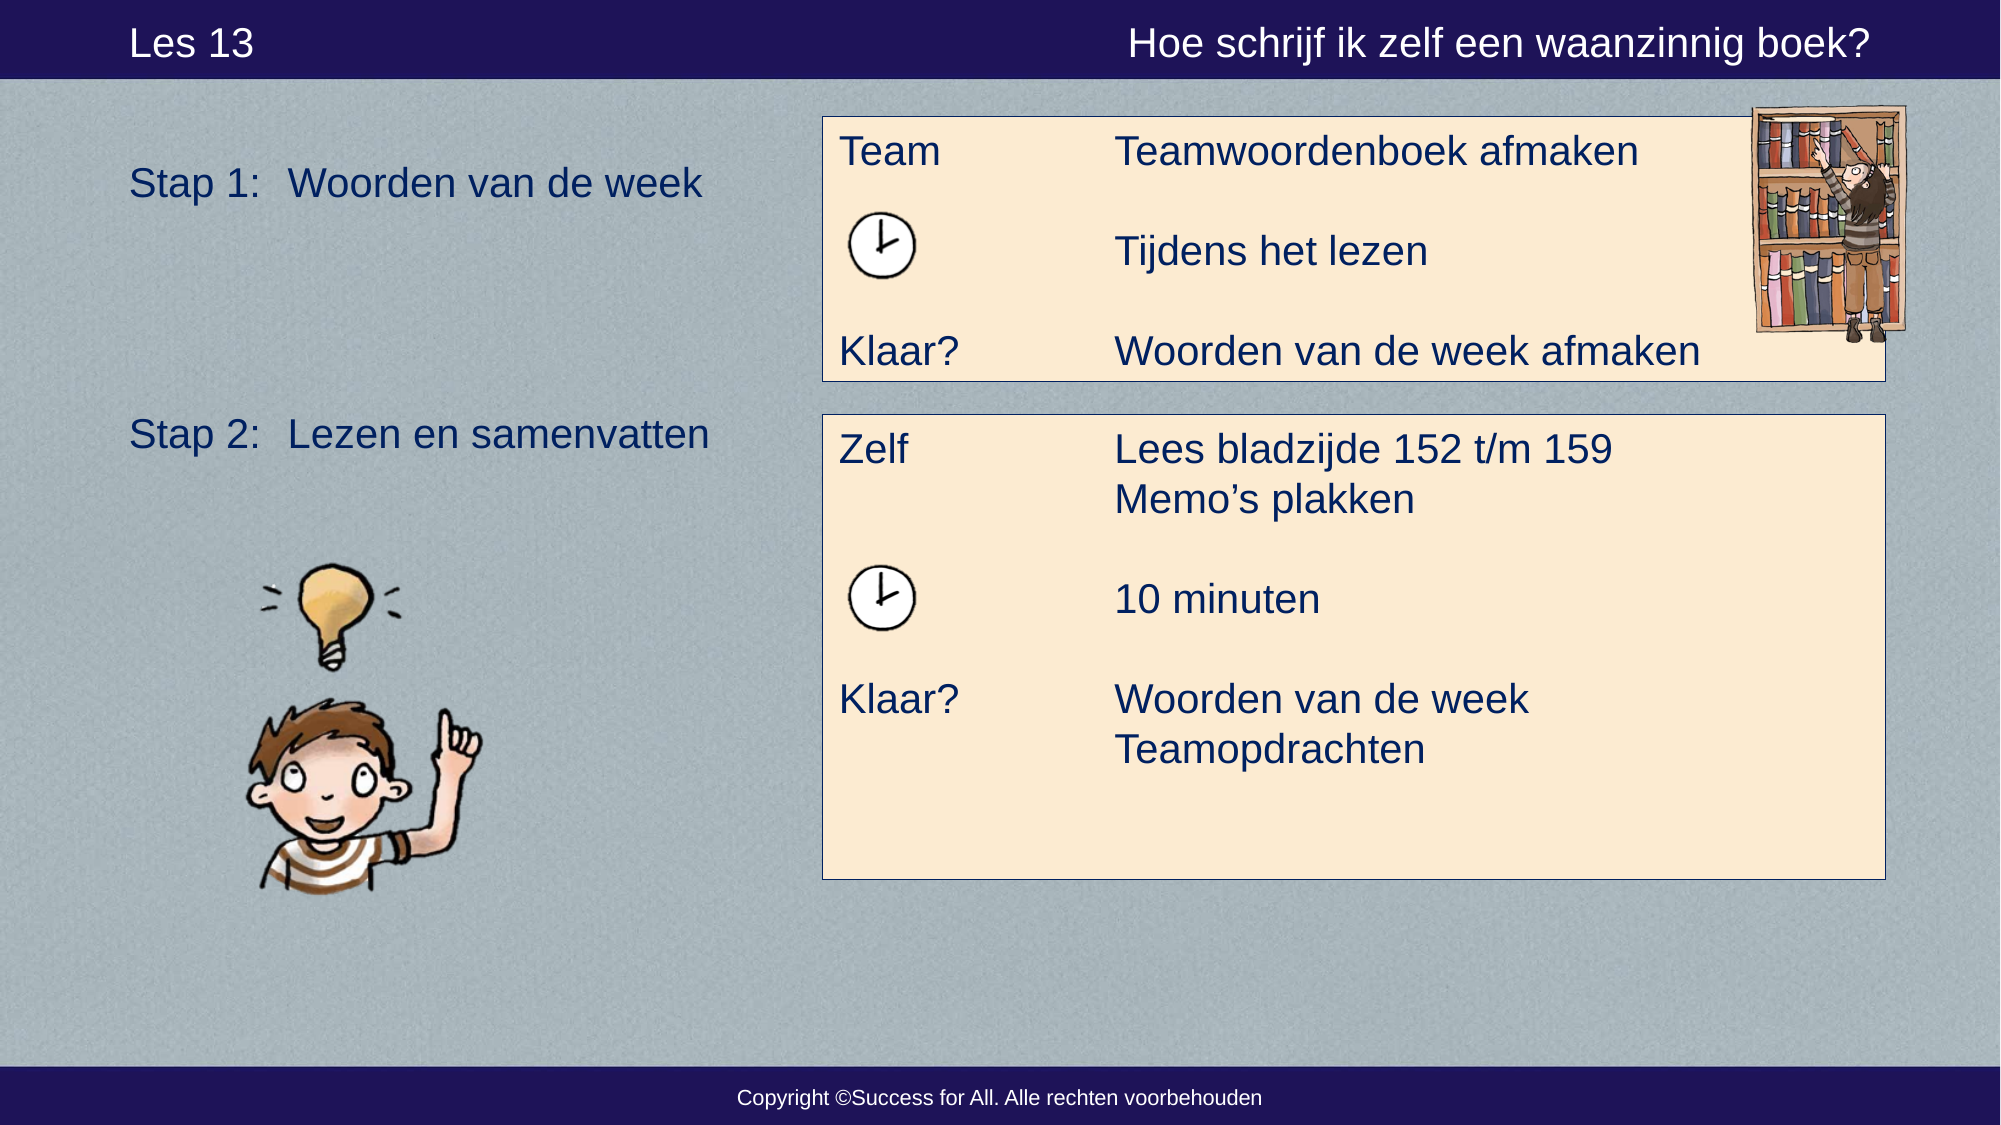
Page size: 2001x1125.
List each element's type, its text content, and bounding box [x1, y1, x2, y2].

picture [0, 0, 2001, 1125]
text_box Stap 1: Woorden van de week Stap 2: Lezen en samenvatten [114, 148, 907, 514]
text_box Copyright ©Success for All. Alle rechten voorbehouden [0, 1076, 2000, 1125]
text_box Team Teamwoordenboek afmaken Tijdens het lezen Klaar? Woorden van de week afmaken [822, 116, 1886, 382]
text_box Zelf Lees bladzijde 152 t/m 159 Memo’s plakken 10 minuten Klaar? Woorden van de week Teamopdrachten [822, 414, 1886, 880]
text_box Hoe schrijf ik zelf een waanzinnig boek? [999, 8, 1886, 73]
text_box Les 13 [114, 8, 354, 73]
